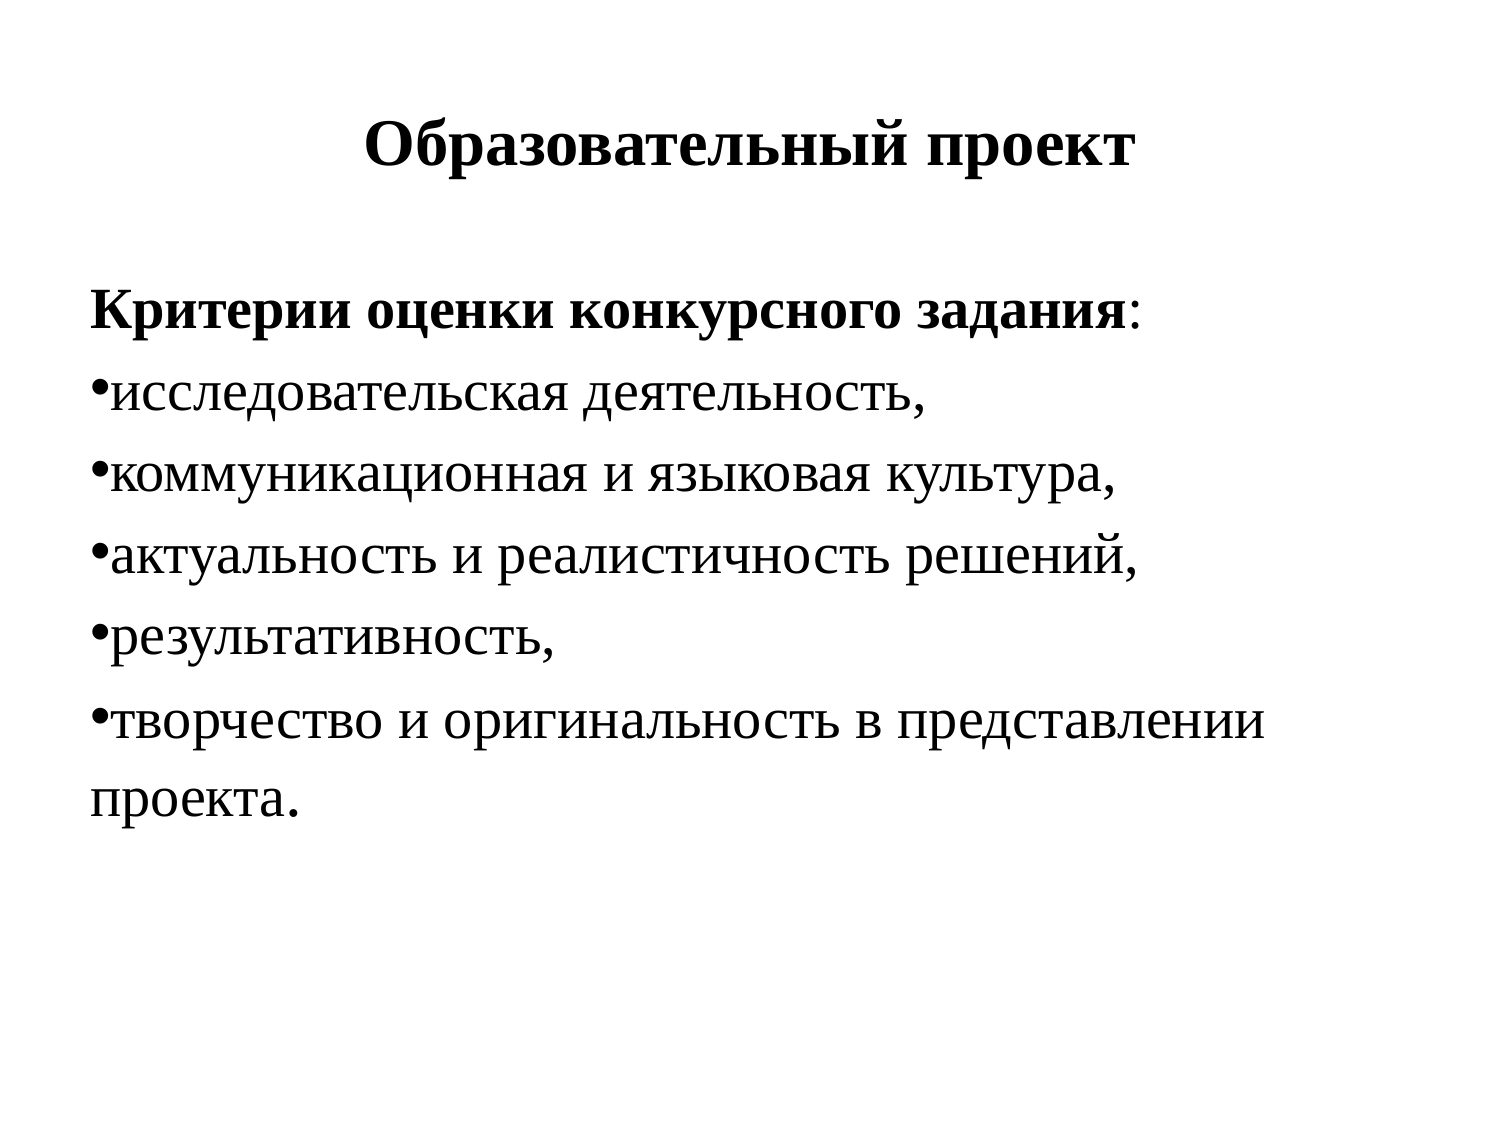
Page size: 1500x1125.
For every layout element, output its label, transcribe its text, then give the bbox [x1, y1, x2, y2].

list Критерии оценки конкурсного задания: исследовательская деятельность, коммуникационная и языковая культура, актуальность и реалистичность решений, результативность, творчество и оригинальность в представлении проекта. [75, 262, 1425, 1005]
title Образовательный проект [75, 45, 1425, 233]
